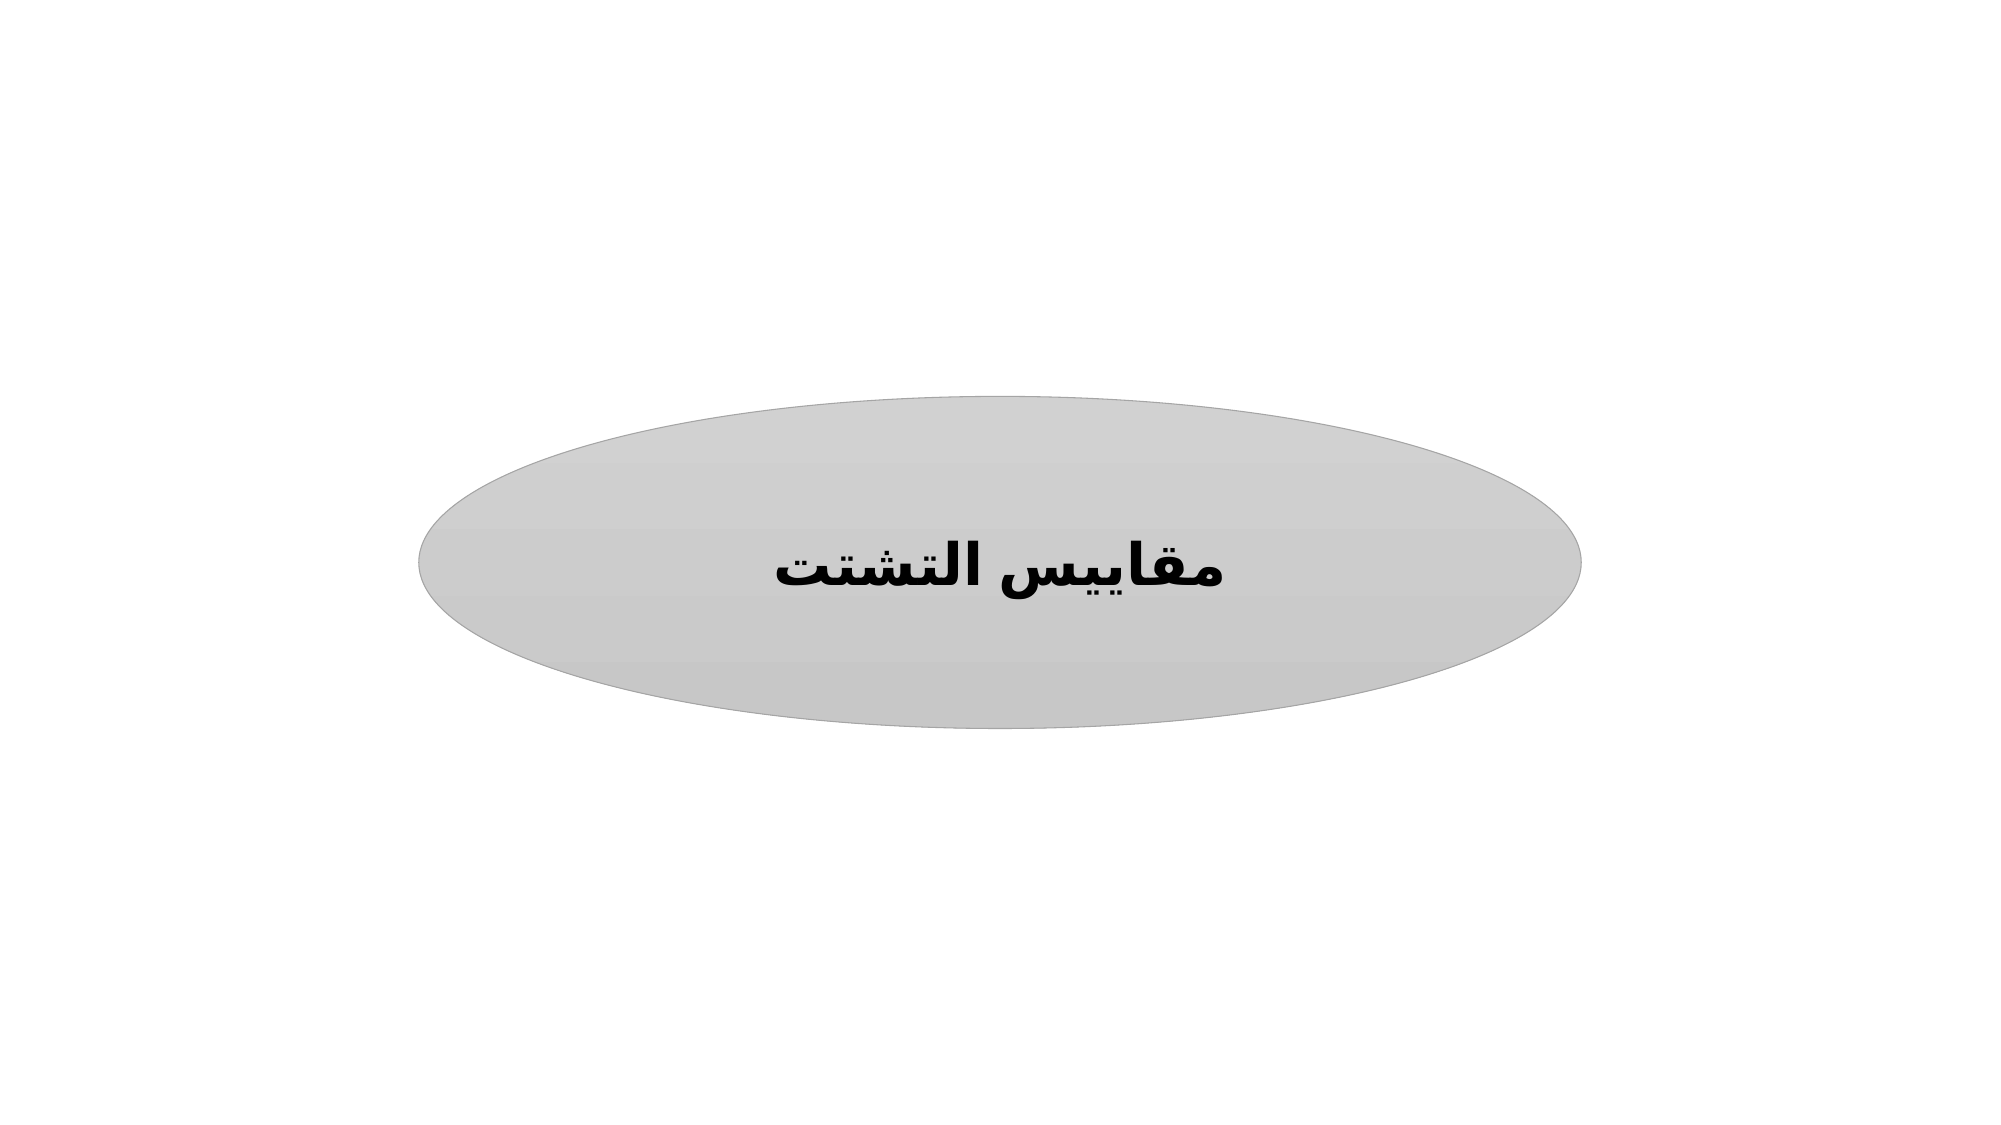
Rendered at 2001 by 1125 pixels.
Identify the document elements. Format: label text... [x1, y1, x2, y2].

text_box مقاييس التشتت [418, 395, 1582, 730]
